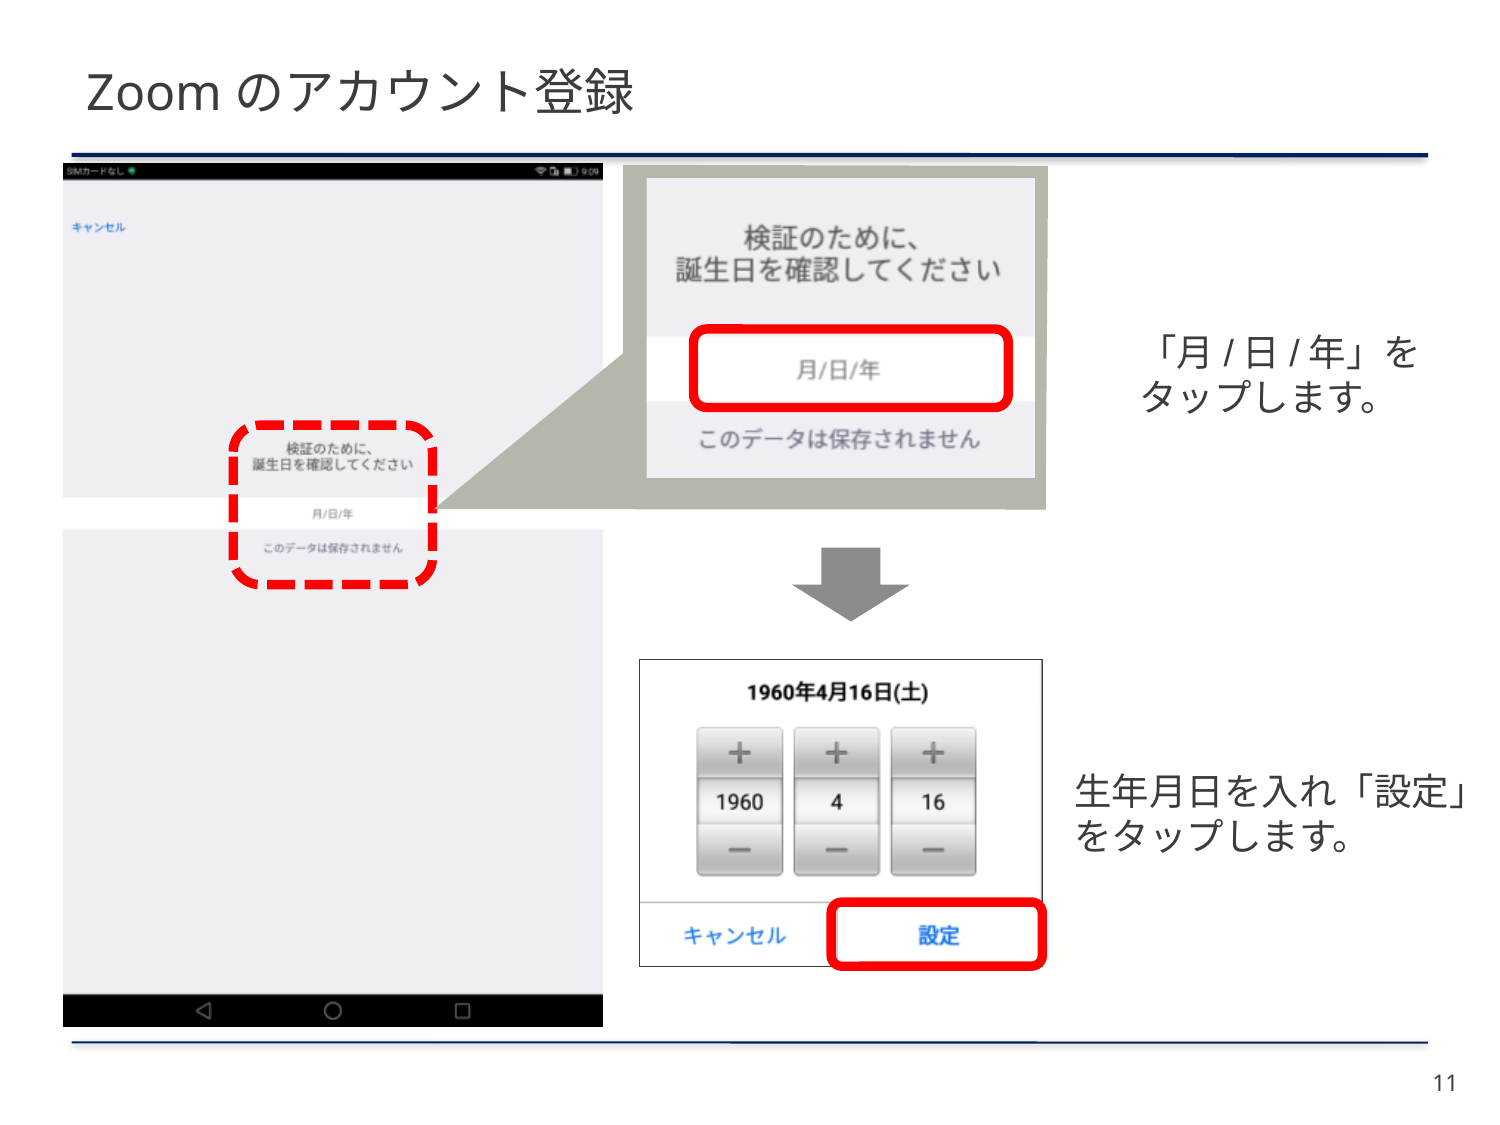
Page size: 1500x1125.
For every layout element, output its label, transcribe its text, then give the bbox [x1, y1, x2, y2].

text_box 生年月日を入れ「設定」 をタップします。 [1068, 762, 1493, 864]
text_box [789, 545, 912, 624]
picture [646, 178, 1036, 478]
text_box 「月/日/年」を タップします。 [1133, 322, 1428, 425]
slide_number 11 [1417, 1055, 1489, 1113]
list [63, 163, 603, 1027]
title Zoomのアカウント登録 [71, 37, 1429, 143]
picture [639, 659, 1043, 967]
text_box [607, 162, 1051, 512]
